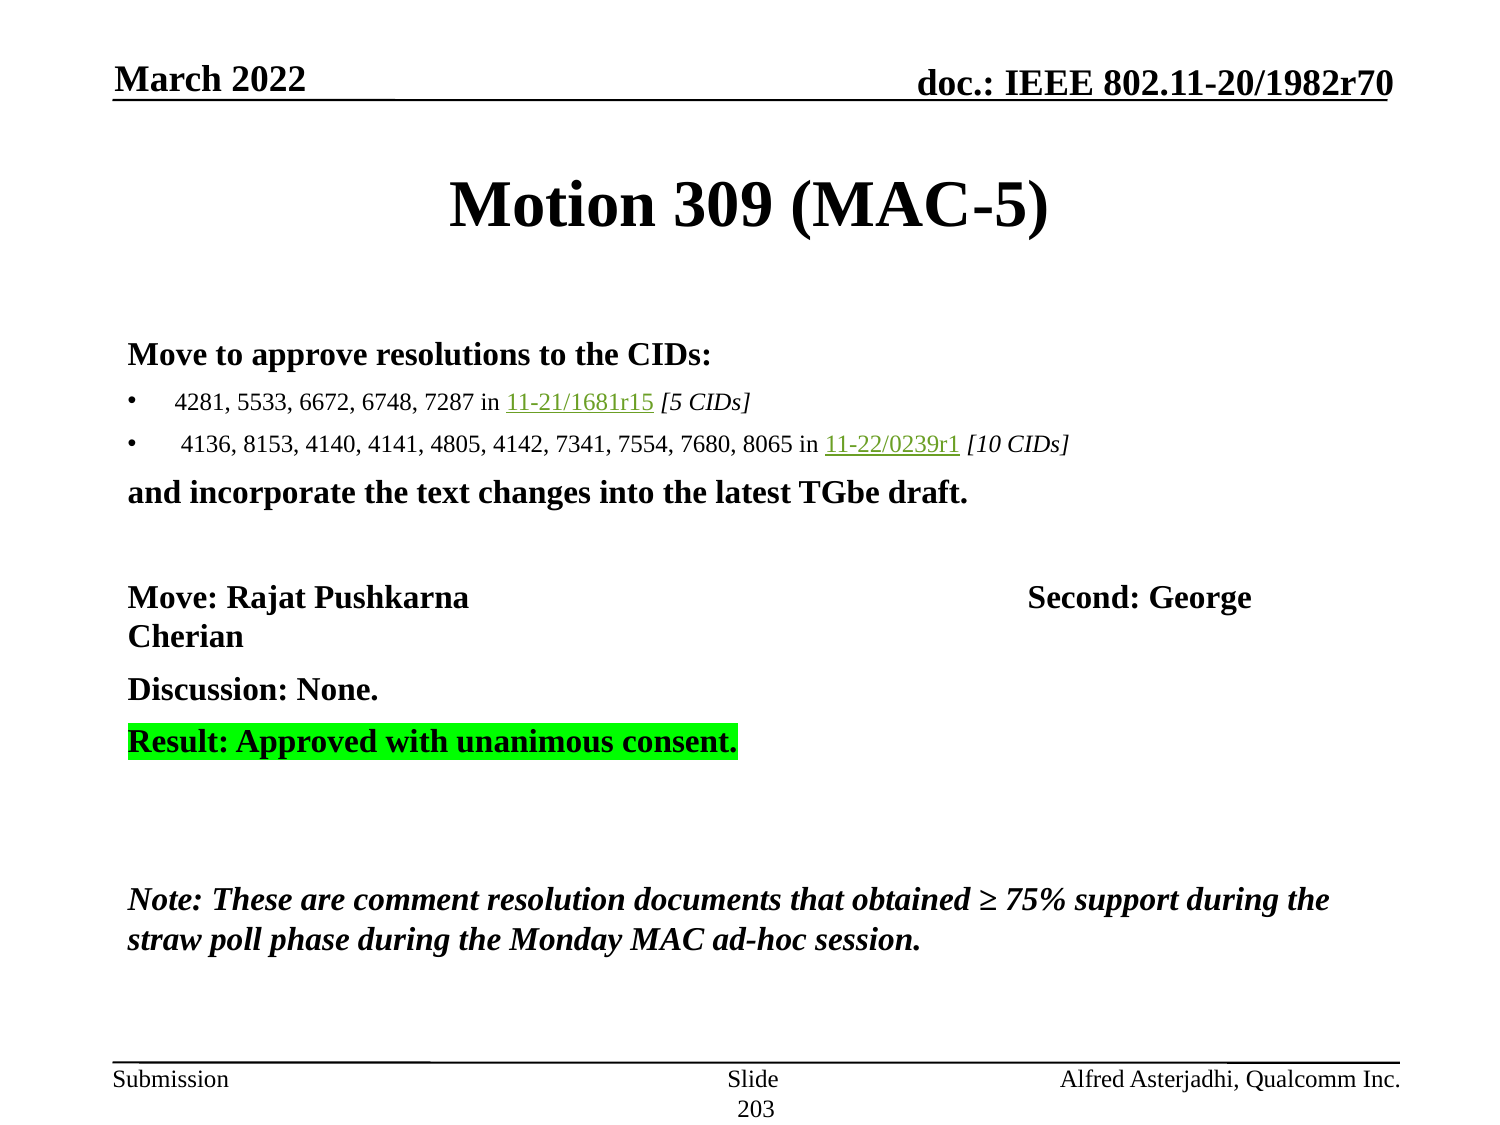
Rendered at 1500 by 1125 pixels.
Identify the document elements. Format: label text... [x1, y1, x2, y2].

list Move to approve resolutions to the CIDs: 4281, 5533, 6672, 6748, 7287 in 11-21/1681r15 [5 CIDs] 4136, 8153, 4140, 4141, 4805, 4142, 7341, 7554, 7680, 8065 in 11-22/0239r1 [10 CIDs] and incorporate the text changes into the latest TGbe draft. Move: Rajat Pushkarna Second: George Cherian Discussion: None. Result: Approved with unanimous consent. Note: These are comment resolution documents that obtained ≥ 75% support during the straw poll phase during the Monday MAC ad-hoc session. [112, 324, 1388, 1063]
title Motion 309 (MAC-5) [112, 112, 1388, 288]
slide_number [114, 54, 423, 100]
footer Alfred Asterjadhi, Qualcomm Inc. [878, 1061, 1402, 1093]
slide_number Slide 203 [712, 1061, 800, 1123]
